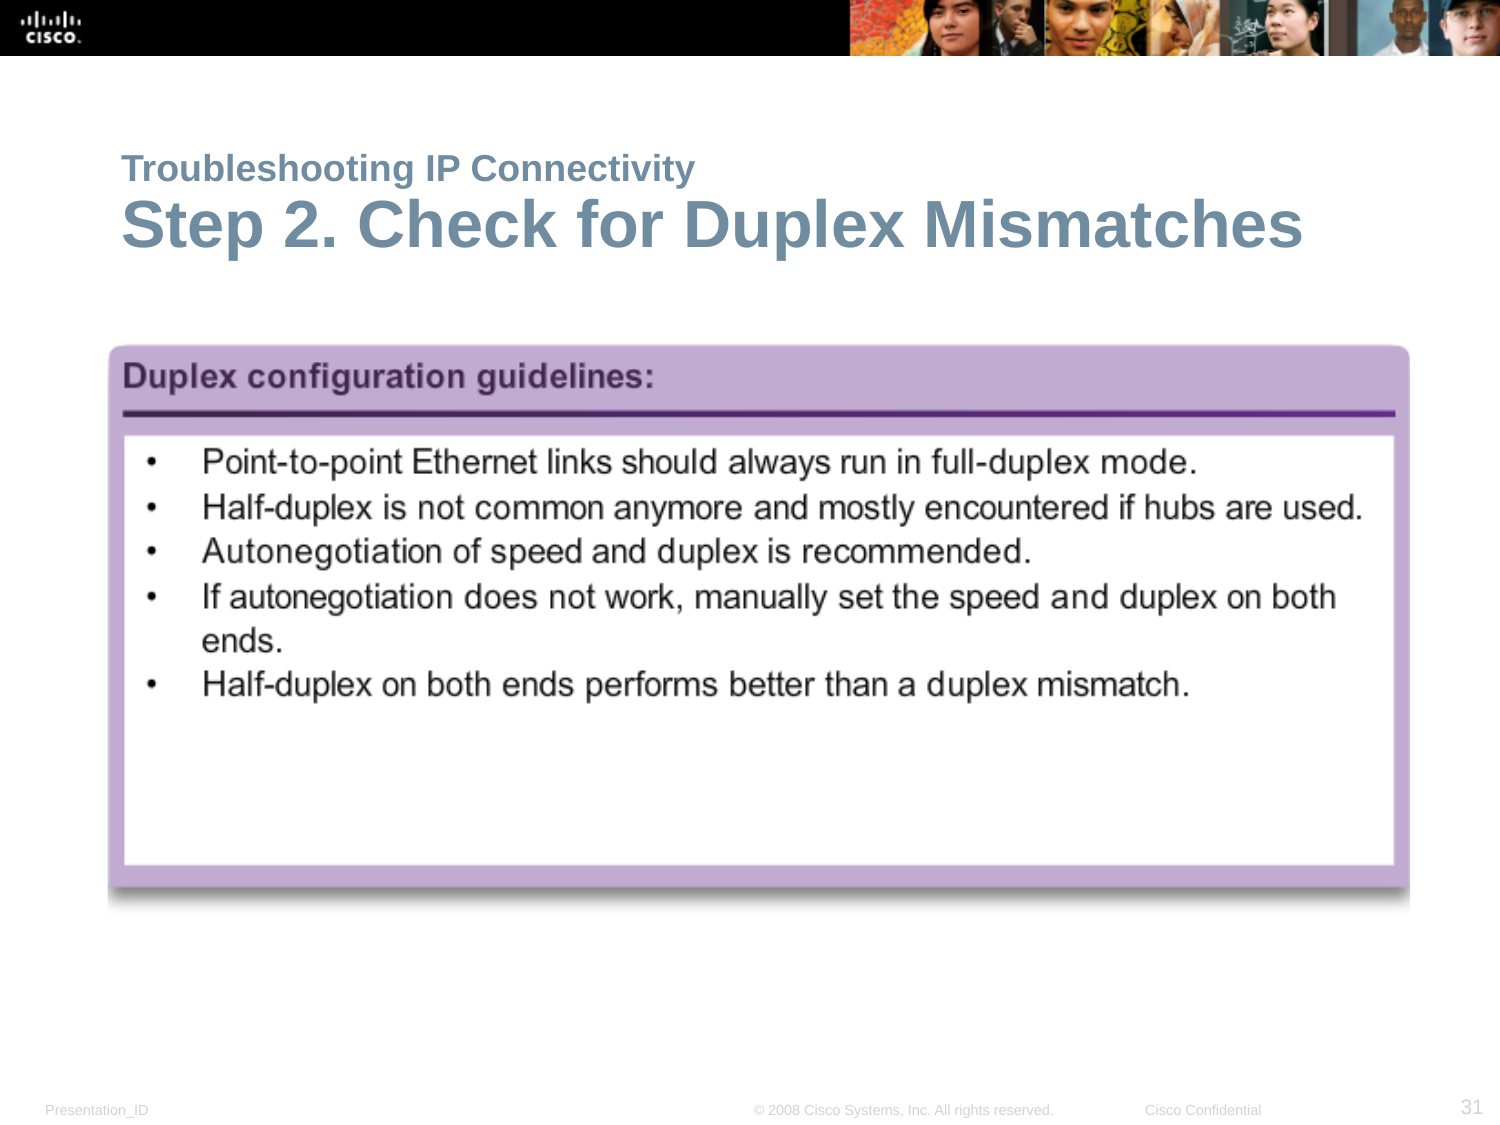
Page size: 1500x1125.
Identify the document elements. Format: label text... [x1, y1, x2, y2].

picture [0, 0, 1500, 56]
title Troubleshooting IP Connectivity Step 2. Check for Duplex Mismatches [107, 130, 1444, 269]
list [107, 330, 1411, 917]
